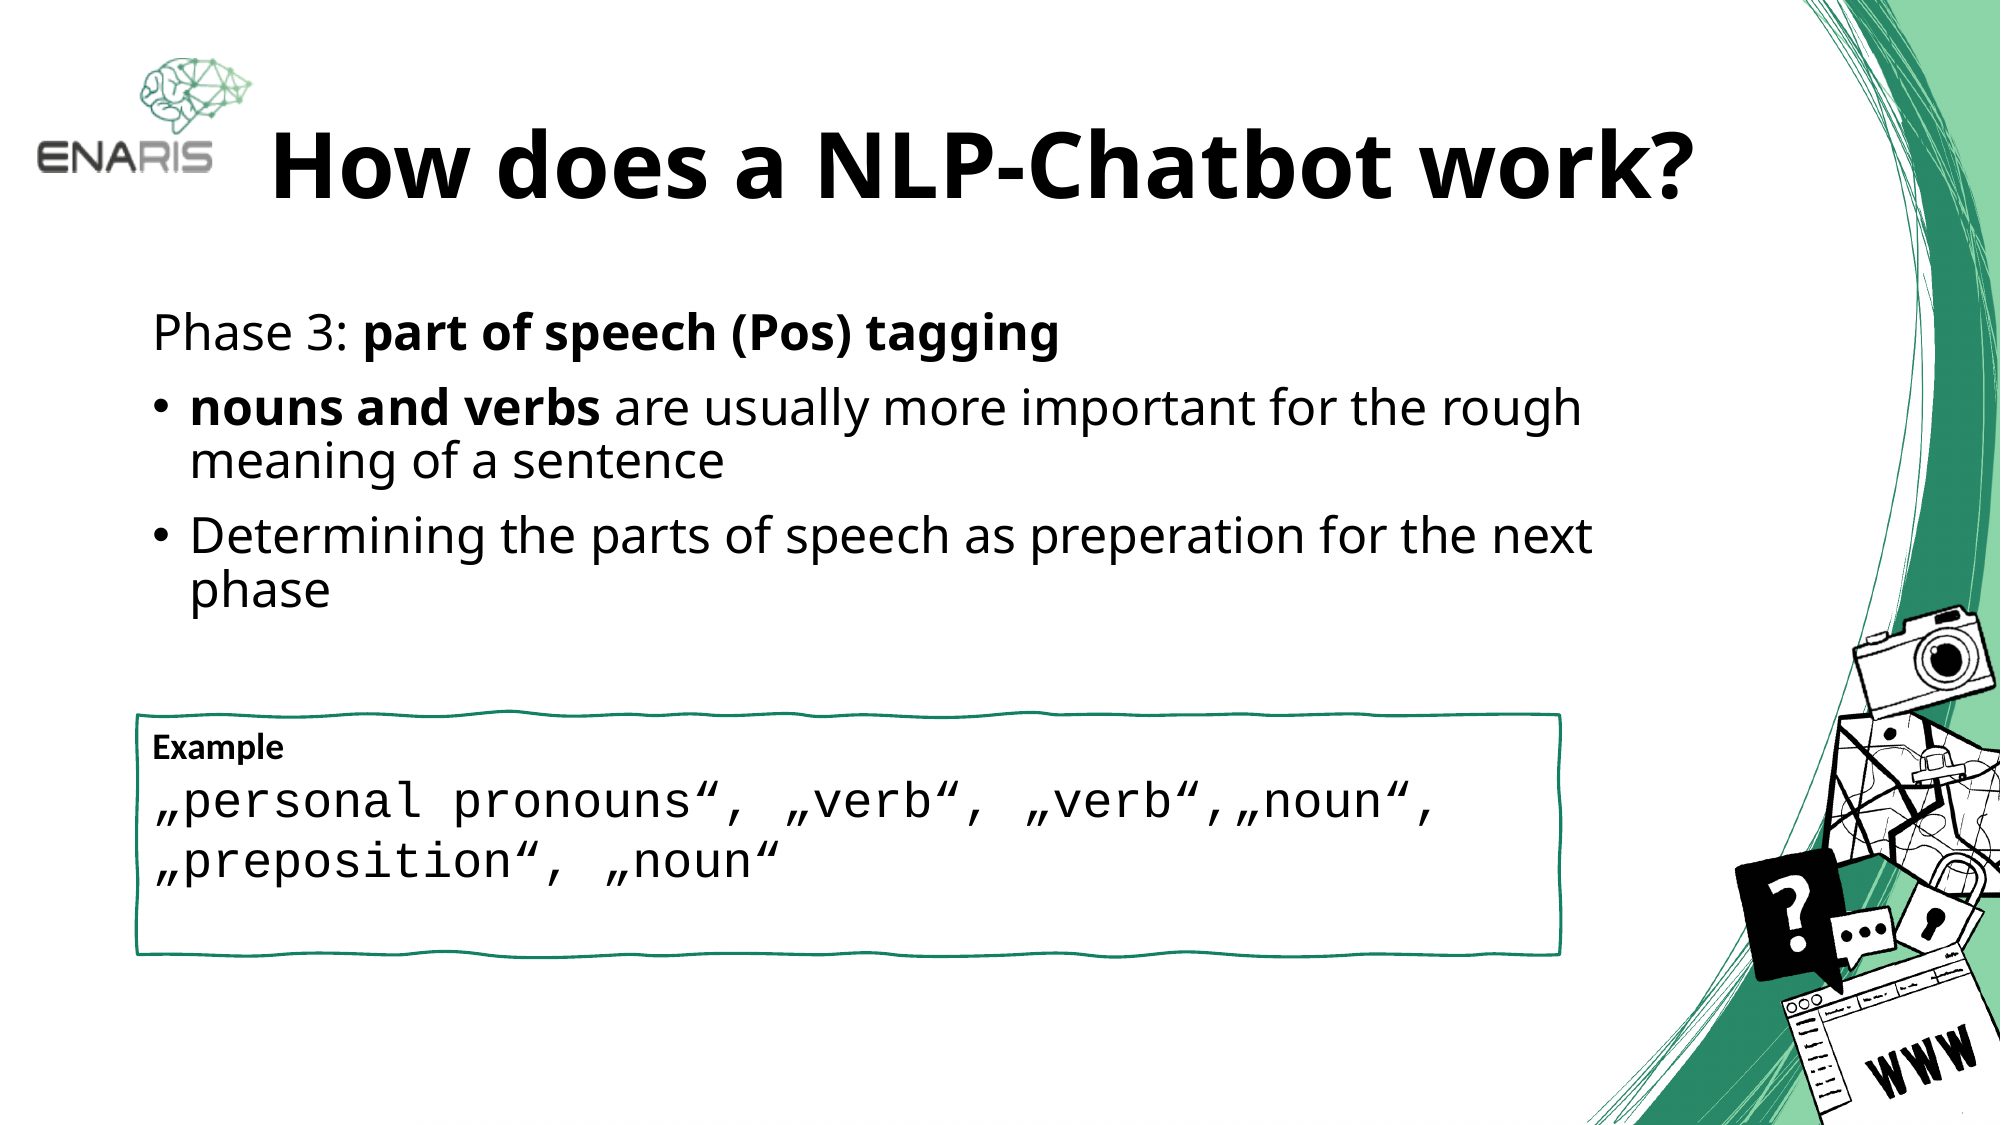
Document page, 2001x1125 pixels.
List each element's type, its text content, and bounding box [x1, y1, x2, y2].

title How does a NLP-Chatbot work? [253, 59, 1863, 278]
picture [408, 0, 2000, 1125]
list Phase 3: part of speech (Pos) tagging nouns and verbs are usually more important for the rough meaning of a sentence Determining the parts of speech as preperation for the next phase [137, 299, 1728, 1014]
picture [37, 58, 254, 173]
text_box Example „personal pronouns“, „verb“, „verb“,„noun“, „preposition“, „noun“ [136, 711, 1561, 958]
